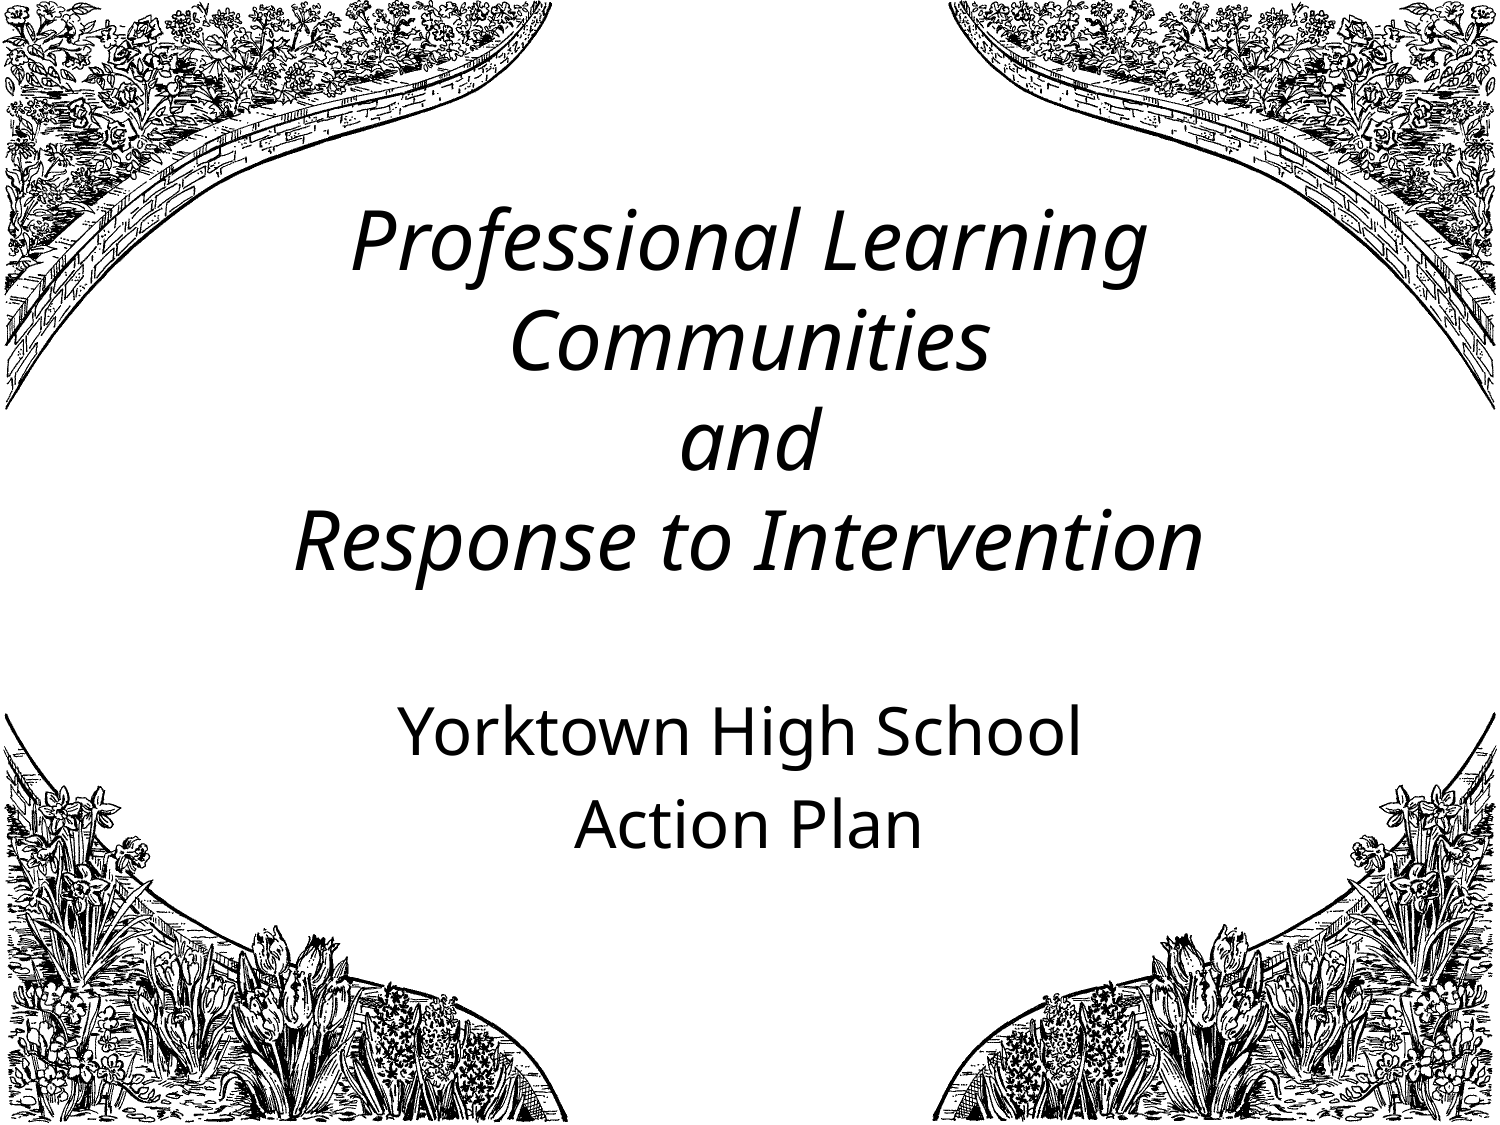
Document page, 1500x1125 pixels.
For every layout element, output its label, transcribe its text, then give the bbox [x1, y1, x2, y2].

picture [930, 710, 1500, 1124]
subtitle Yorktown High School Action Plan [224, 587, 1276, 726]
title Professional Learning Communities and Response to Intervention [174, 212, 1326, 563]
picture [0, 711, 570, 1125]
picture [0, 0, 554, 413]
picture [946, 0, 1500, 413]
